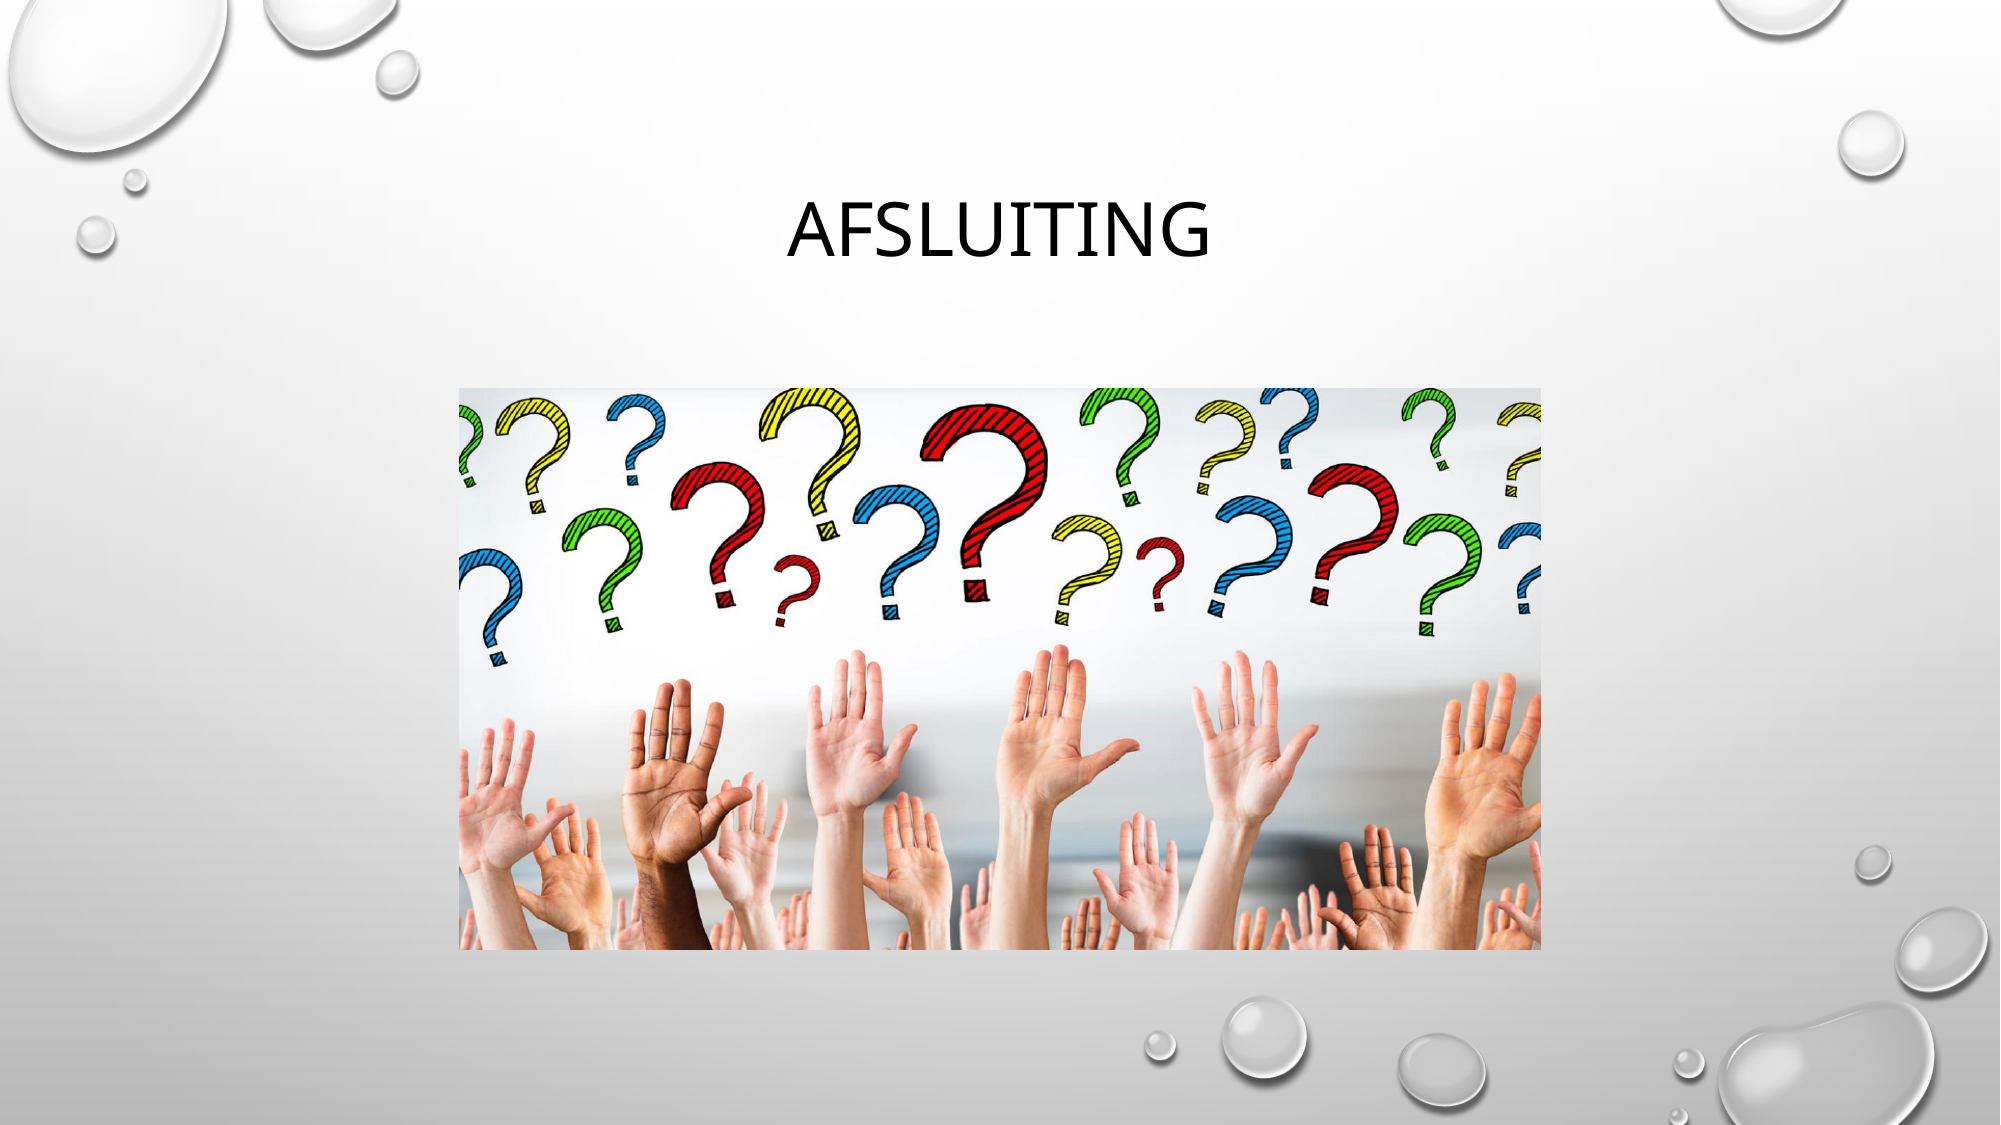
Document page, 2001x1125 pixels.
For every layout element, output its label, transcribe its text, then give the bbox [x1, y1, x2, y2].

title Afsluiting [149, 101, 1851, 364]
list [459, 387, 1541, 951]
picture [0, 0, 2000, 1125]
